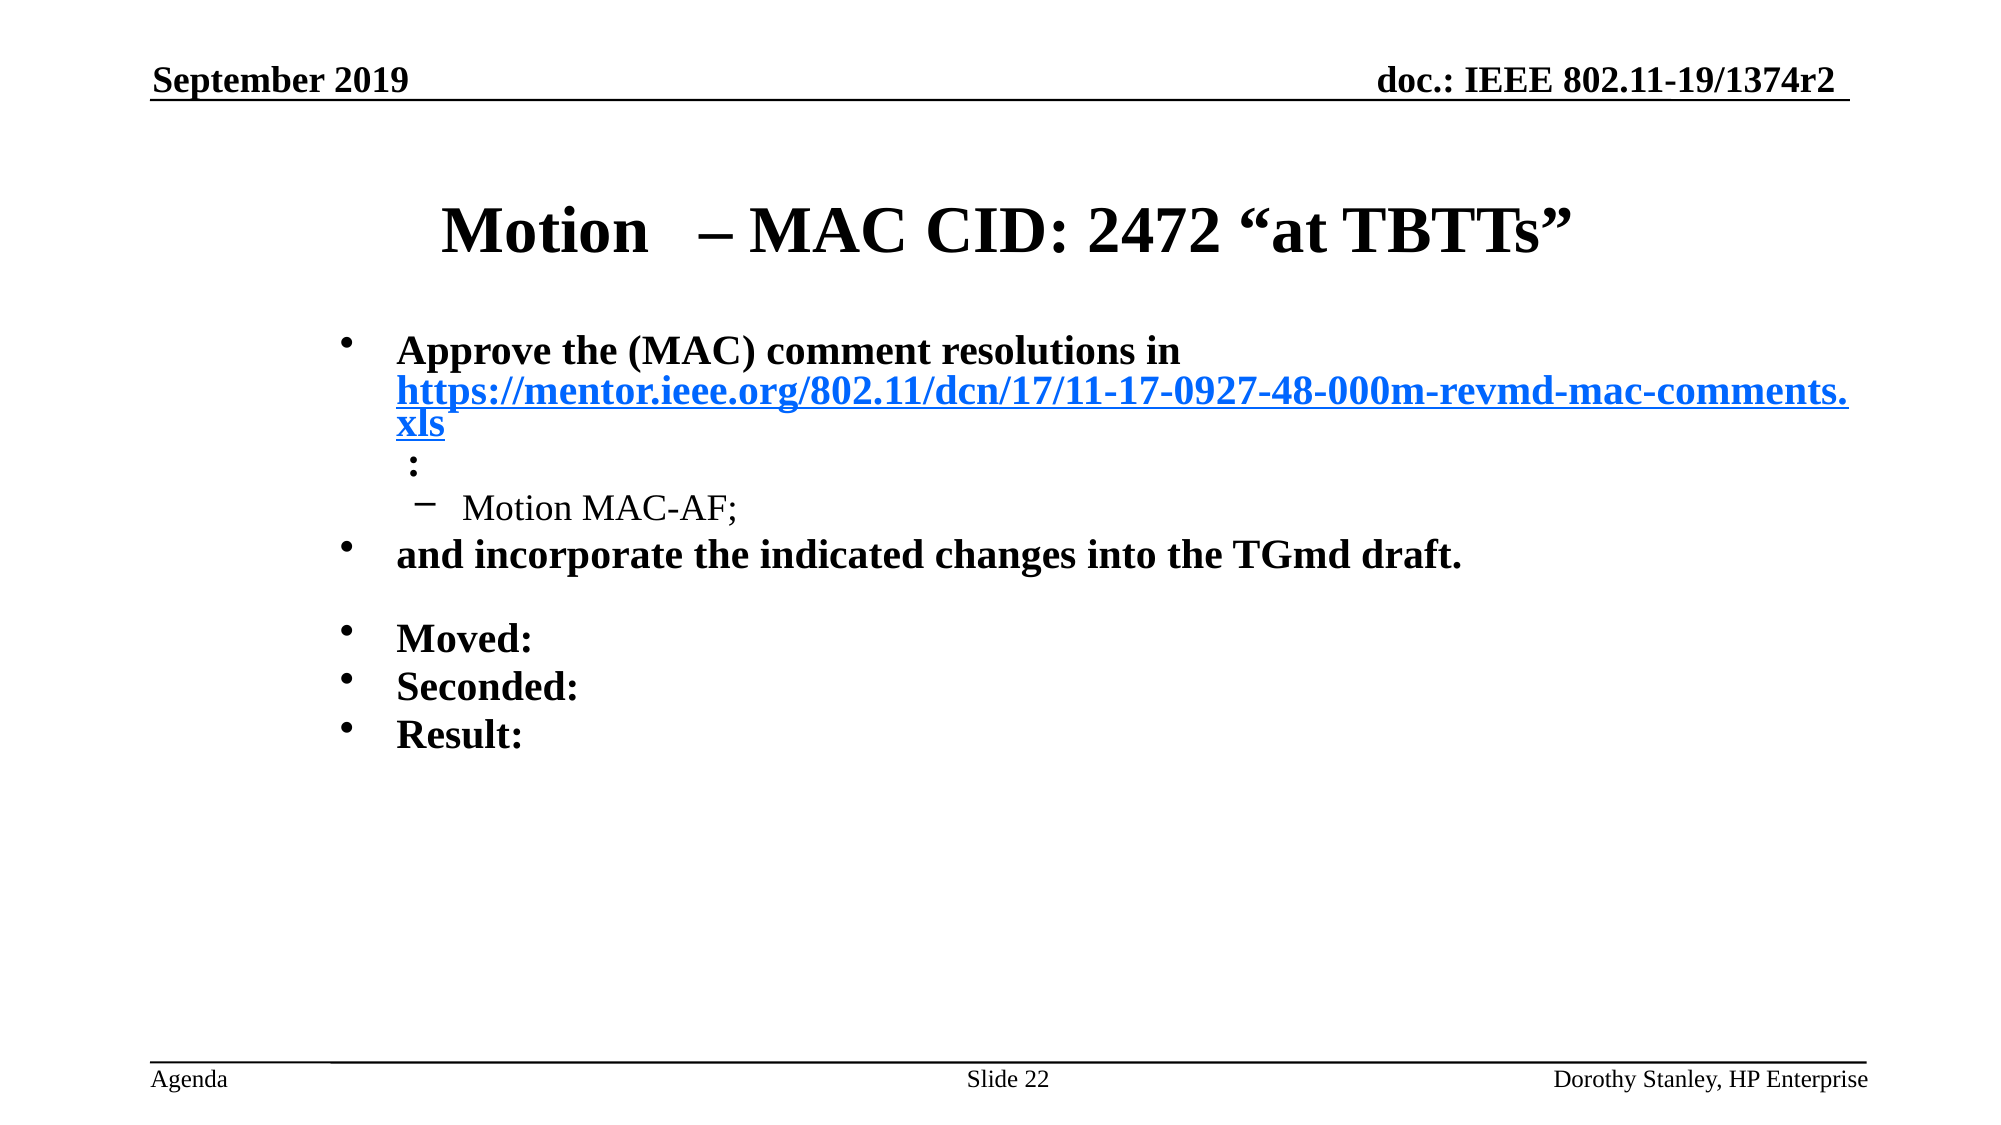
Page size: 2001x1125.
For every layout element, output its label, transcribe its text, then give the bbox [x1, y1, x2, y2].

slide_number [152, 54, 567, 100]
footer Dorothy Stanley, HP Enterprise [1549, 1062, 1869, 1093]
title Motion – MAC CID: 2472 “at TBTTs” [183, 138, 1834, 314]
slide_number Slide 22 [966, 1062, 1051, 1093]
list Approve the (MAC) comment resolutions in https://mentor.ieee.org/802.11/dcn/17/11-17-0927-48-000m-revmd-mac-comments.xls : Motion MAC-AF; and incorporate the indicated changes into the TGmd draft. Moved: Seconded: Result: [324, 324, 1880, 848]
